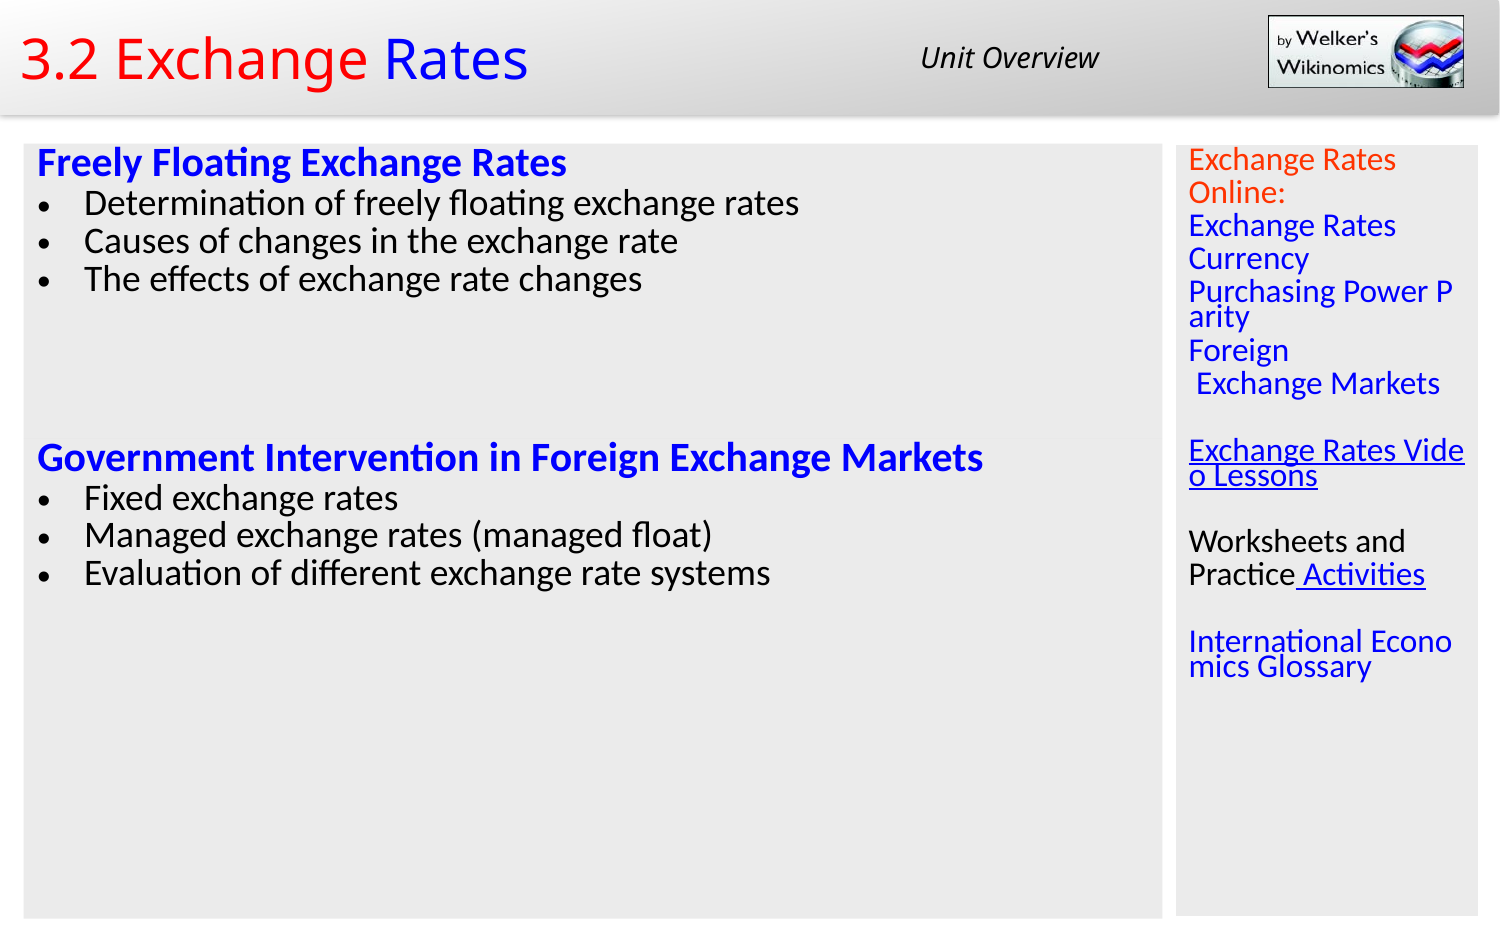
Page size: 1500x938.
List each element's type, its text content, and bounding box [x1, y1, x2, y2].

table_header Exchange Rates Online: Exchange Rates Currency Purchasing Power Parity Foreign Exchange Markets Exchange Rates Video Lessons Worksheets and Practice Activities International Economics Glossary [1176, 145, 1478, 916]
picture [1268, 15, 1464, 88]
table_header Freely Floating Exchange Rates Determination of freely floating exchange rates Causes of changes in the exchange rate The effects of exchange rate changes [24, 144, 1162, 438]
text_box Unit Overview [750, 32, 1270, 81]
table_cell Government Intervention in Foreign Exchange Markets Fixed exchange rates Managed exchange rates (managed float) Evaluation of different exchange rate systems [24, 438, 1162, 919]
